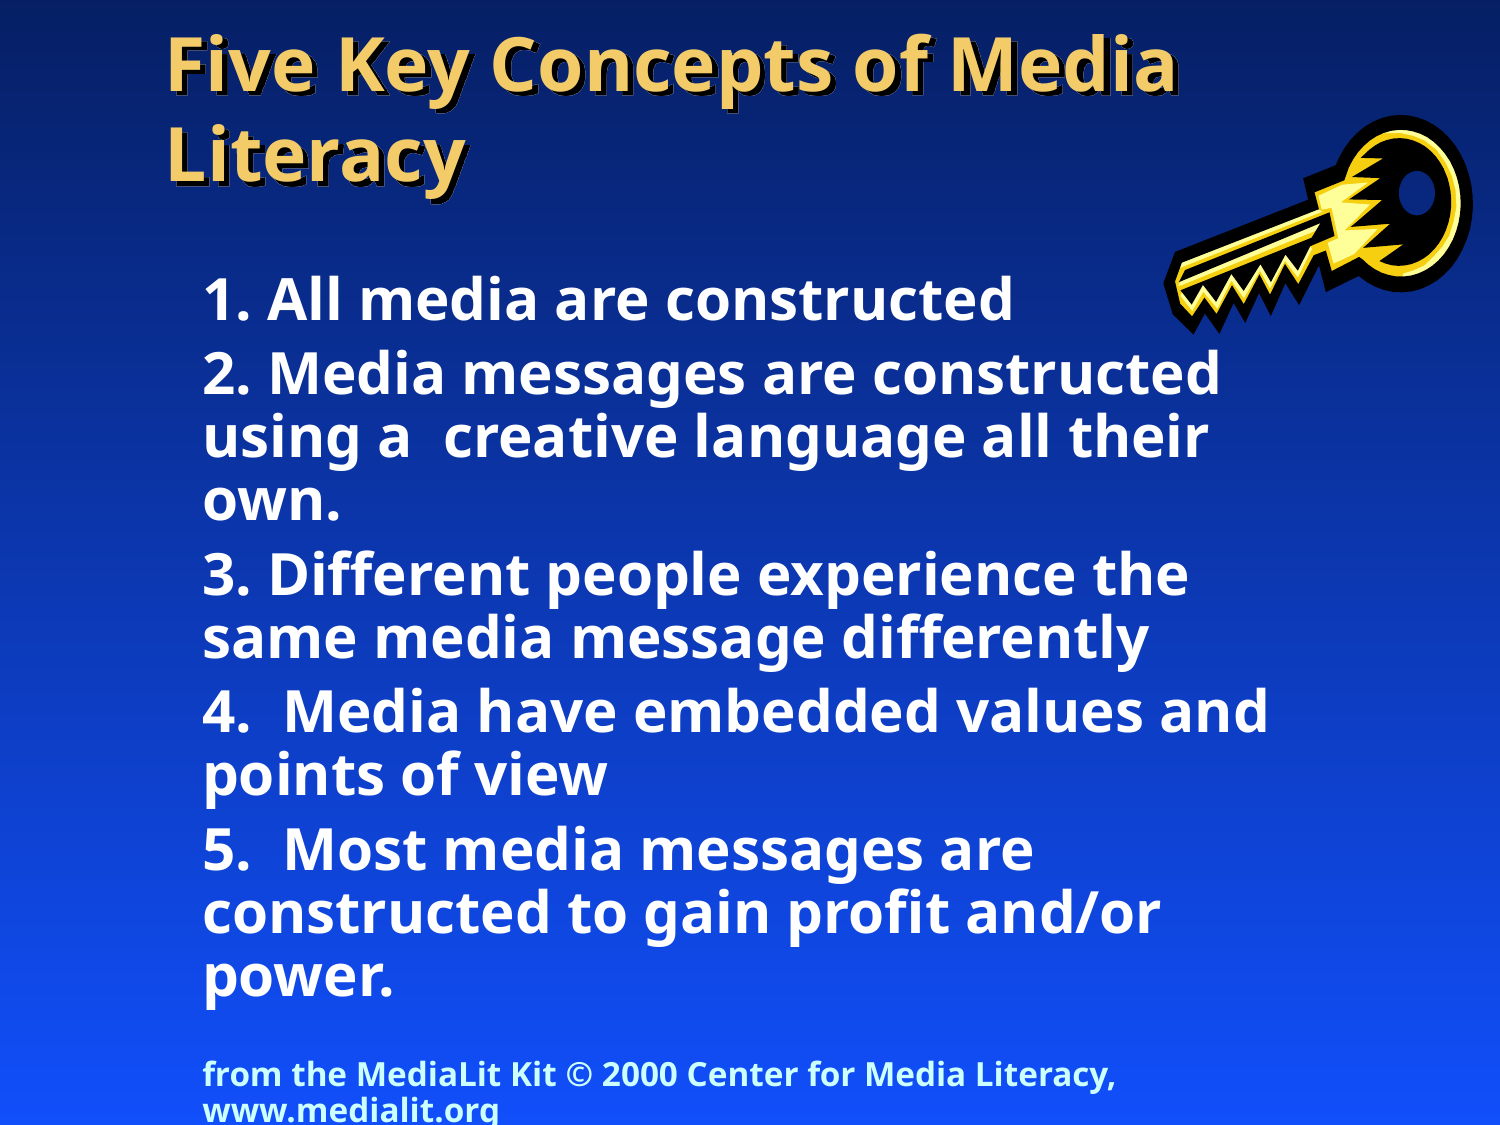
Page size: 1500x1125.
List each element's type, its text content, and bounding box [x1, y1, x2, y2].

list 1. All media are constructed 2. Media messages are constructed using a creative language all their own. 3. Different people experience the same media message differently 4. Media have embedded values and points of view 5. Most media messages are constructed to gain profit and/or power. from the MediaLit Kit © 2000 Center for Media Literacy, www.medialit.org [86, 261, 1367, 938]
picture [1162, 112, 1476, 338]
title Five Key Concepts of Media Literacy [149, 11, 1417, 201]
